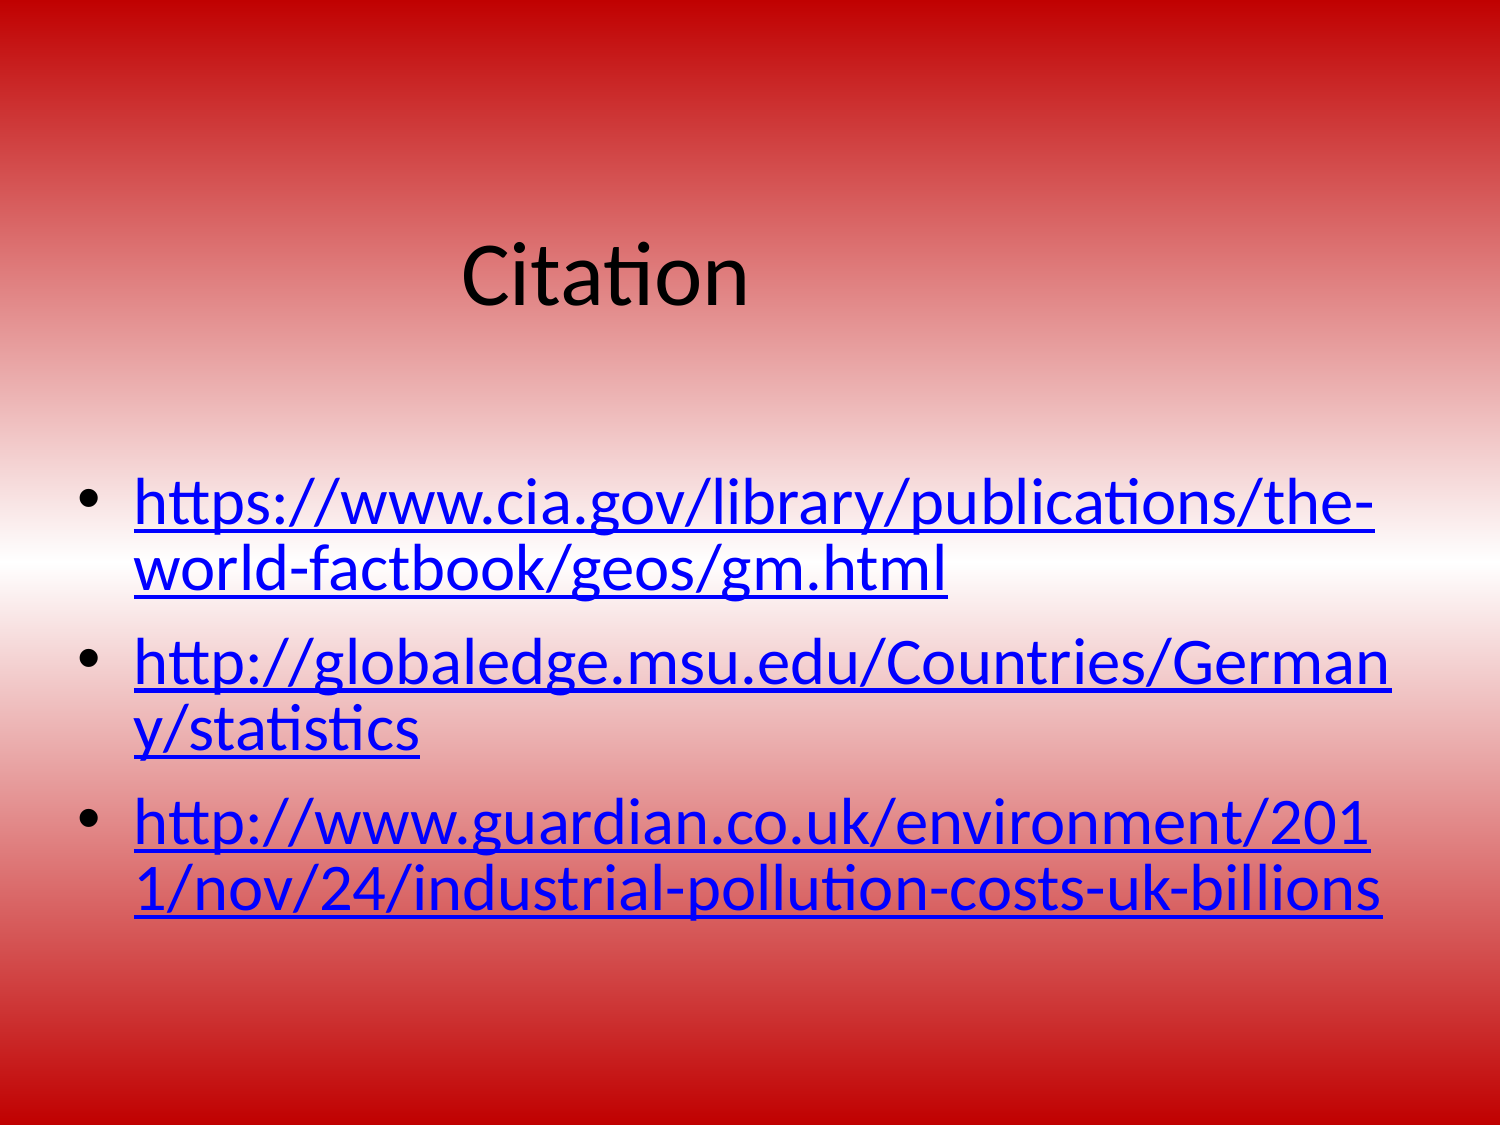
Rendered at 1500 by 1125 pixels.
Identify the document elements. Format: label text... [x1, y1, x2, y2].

list https://www.cia.gov/library/publications/the-world-factbook/geos/gm.html http://globaledge.msu.edu/Countries/Germany/statistics http://www.guardian.co.uk/environment/2011/nov/24/industrial-pollution-costs-uk-billions [62, 449, 1413, 1031]
title Citation [187, 174, 1026, 363]
